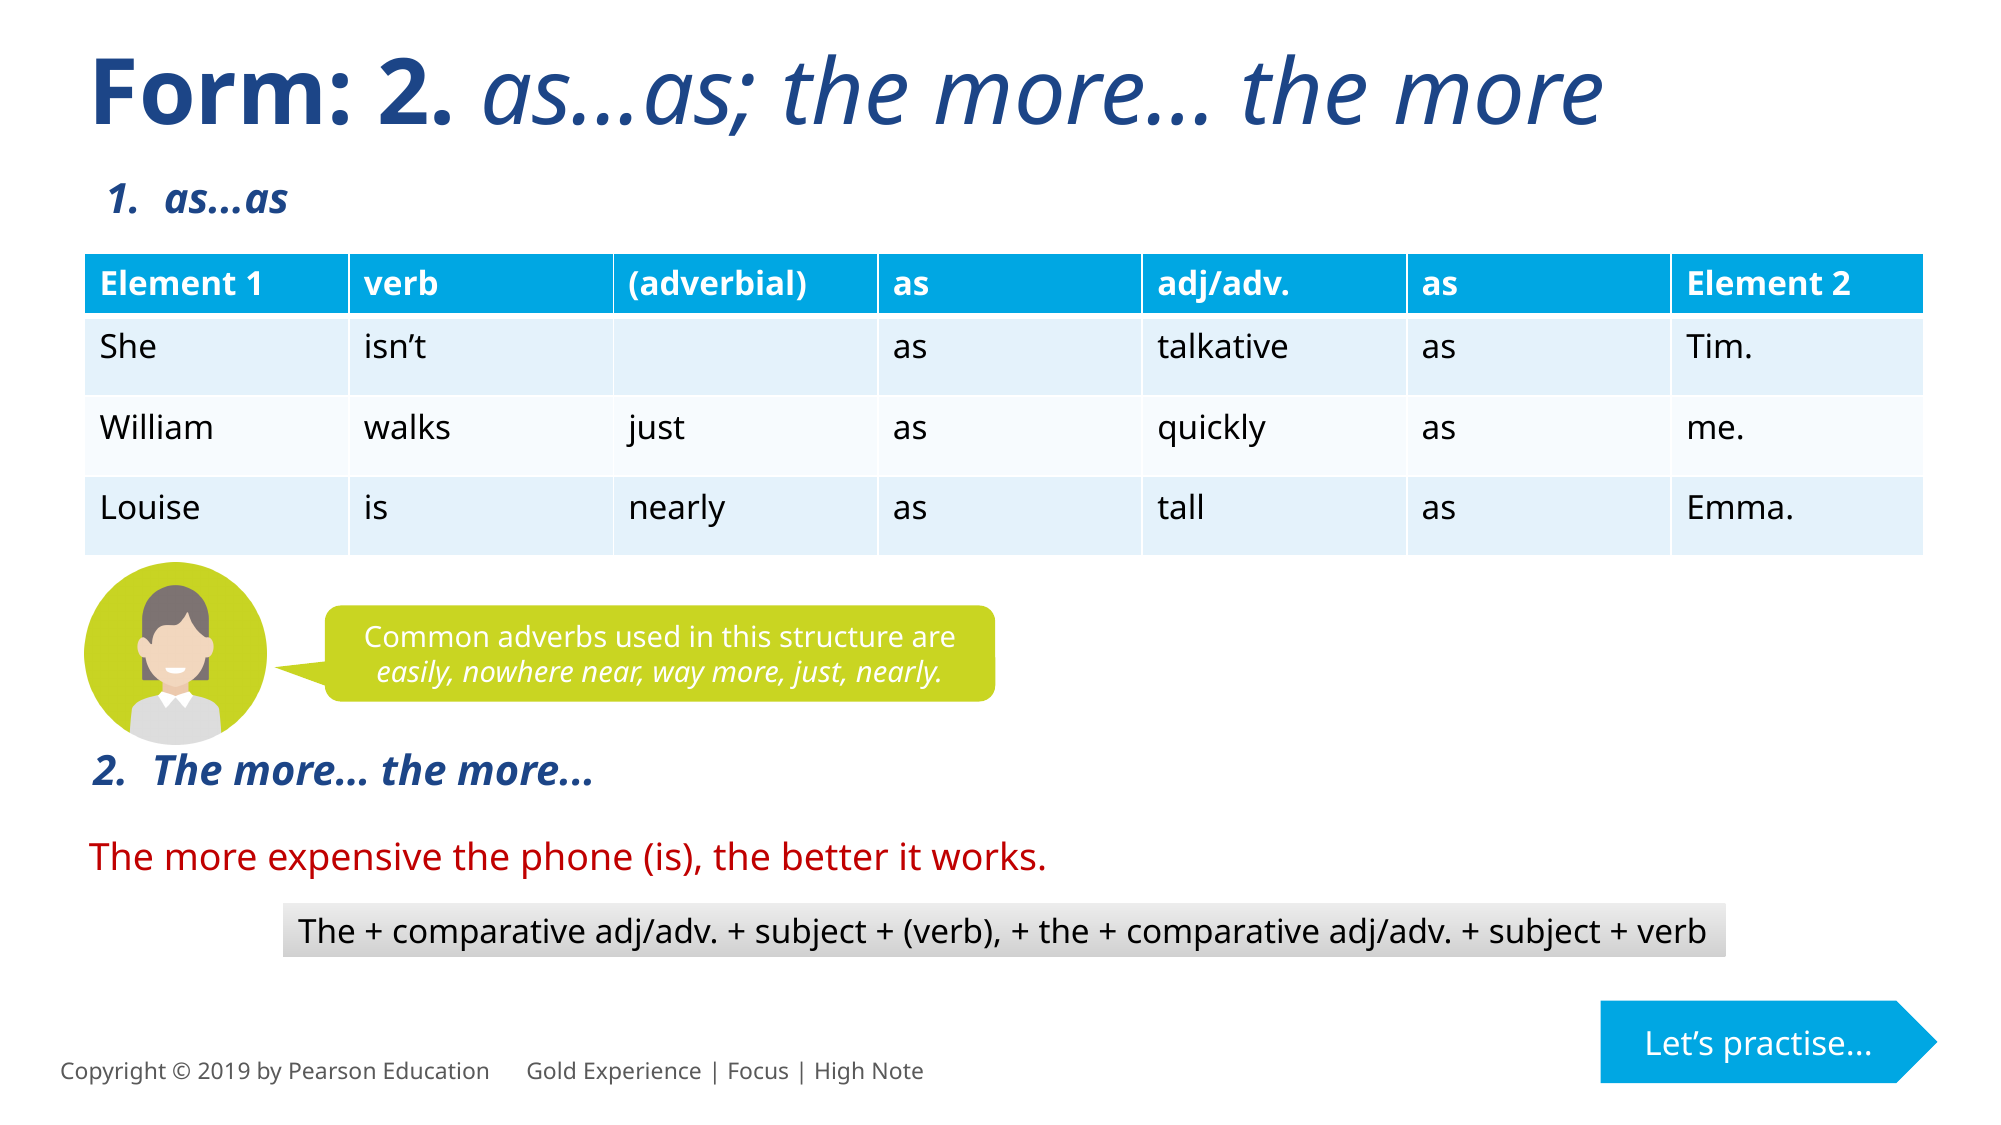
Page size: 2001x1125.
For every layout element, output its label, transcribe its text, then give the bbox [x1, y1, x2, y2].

table_cell as [1408, 397, 1670, 475]
text_box The + comparative adj/adv. + subject + (verb), + the + comparative adj/adv. + subject + verb [283, 903, 1726, 957]
text_box The more expensive the phone (is), the better it works. [73, 825, 1469, 917]
table_cell William [85, 397, 348, 475]
text_box Form: 2. as...as; the more… the more [73, 37, 1935, 253]
table_cell isn’t [350, 319, 613, 395]
table_cell as [1408, 319, 1670, 395]
table_cell as [879, 397, 1141, 475]
table_cell She [85, 319, 348, 395]
table_header as [879, 254, 1141, 313]
table_cell just [614, 397, 877, 475]
table_header as [1408, 254, 1670, 313]
table_cell me. [1672, 397, 1923, 475]
table_header Element 1 [85, 254, 348, 313]
table_cell walks [350, 397, 613, 475]
table_header verb [350, 254, 613, 313]
text_box Let’s practise... [1600, 1000, 1938, 1084]
table_header (adverbial) [614, 254, 877, 313]
table_header Element 2 [1672, 254, 1923, 313]
table_cell Louise [85, 477, 348, 555]
table_cell Emma. [1672, 477, 1923, 555]
table_cell Tim. [1672, 319, 1923, 395]
table_cell tall [1143, 477, 1406, 555]
table_cell as [879, 319, 1141, 395]
picture [84, 562, 268, 745]
table_cell [614, 319, 877, 395]
table_header adj/adv. [1143, 254, 1406, 313]
table_cell as [879, 477, 1141, 555]
table_cell quickly [1143, 397, 1406, 475]
text_box The more… the more... [61, 742, 844, 863]
table_cell as [1408, 477, 1670, 555]
table_cell talkative [1143, 319, 1406, 395]
table_cell is [350, 477, 613, 555]
text_box as...as [73, 169, 856, 241]
table_cell nearly [614, 477, 877, 555]
footer Copyright © 2019 by Pearson Education Gold Experience | Focus | High Note [45, 1040, 1084, 1101]
text_box Common adverbs used in this structure are easily, nowhere near, way more, just, nearly. [274, 605, 996, 702]
